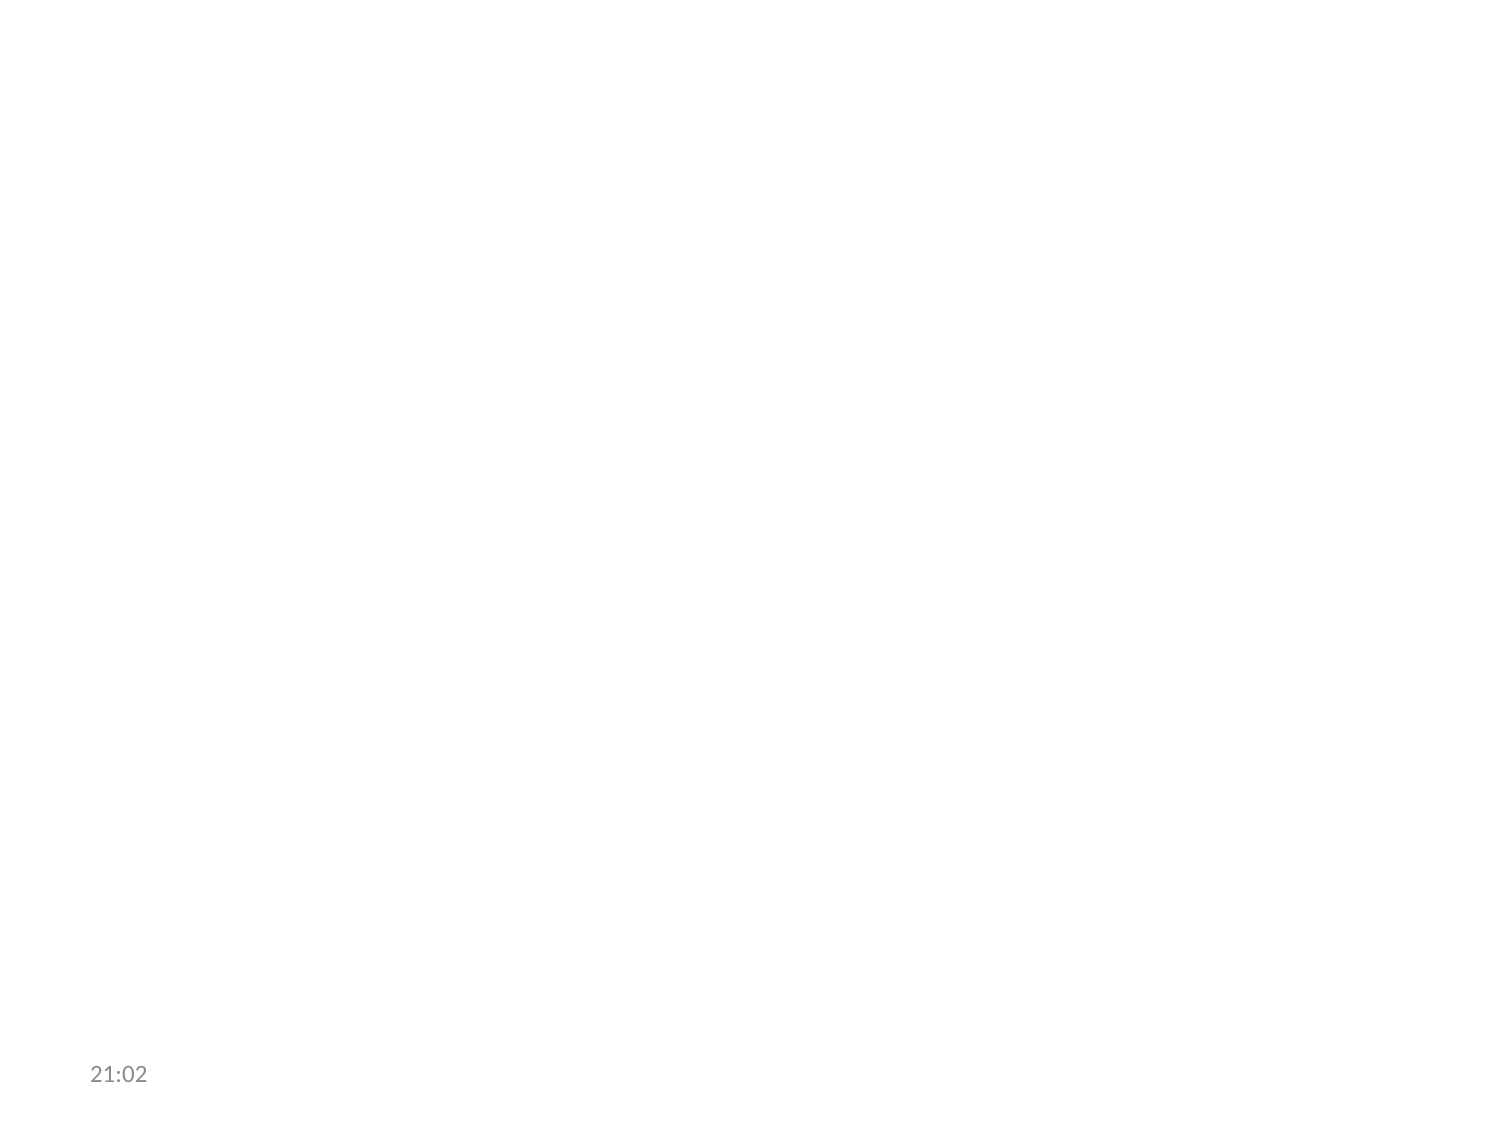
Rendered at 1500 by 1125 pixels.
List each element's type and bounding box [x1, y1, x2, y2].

slide_number [75, 1042, 425, 1103]
